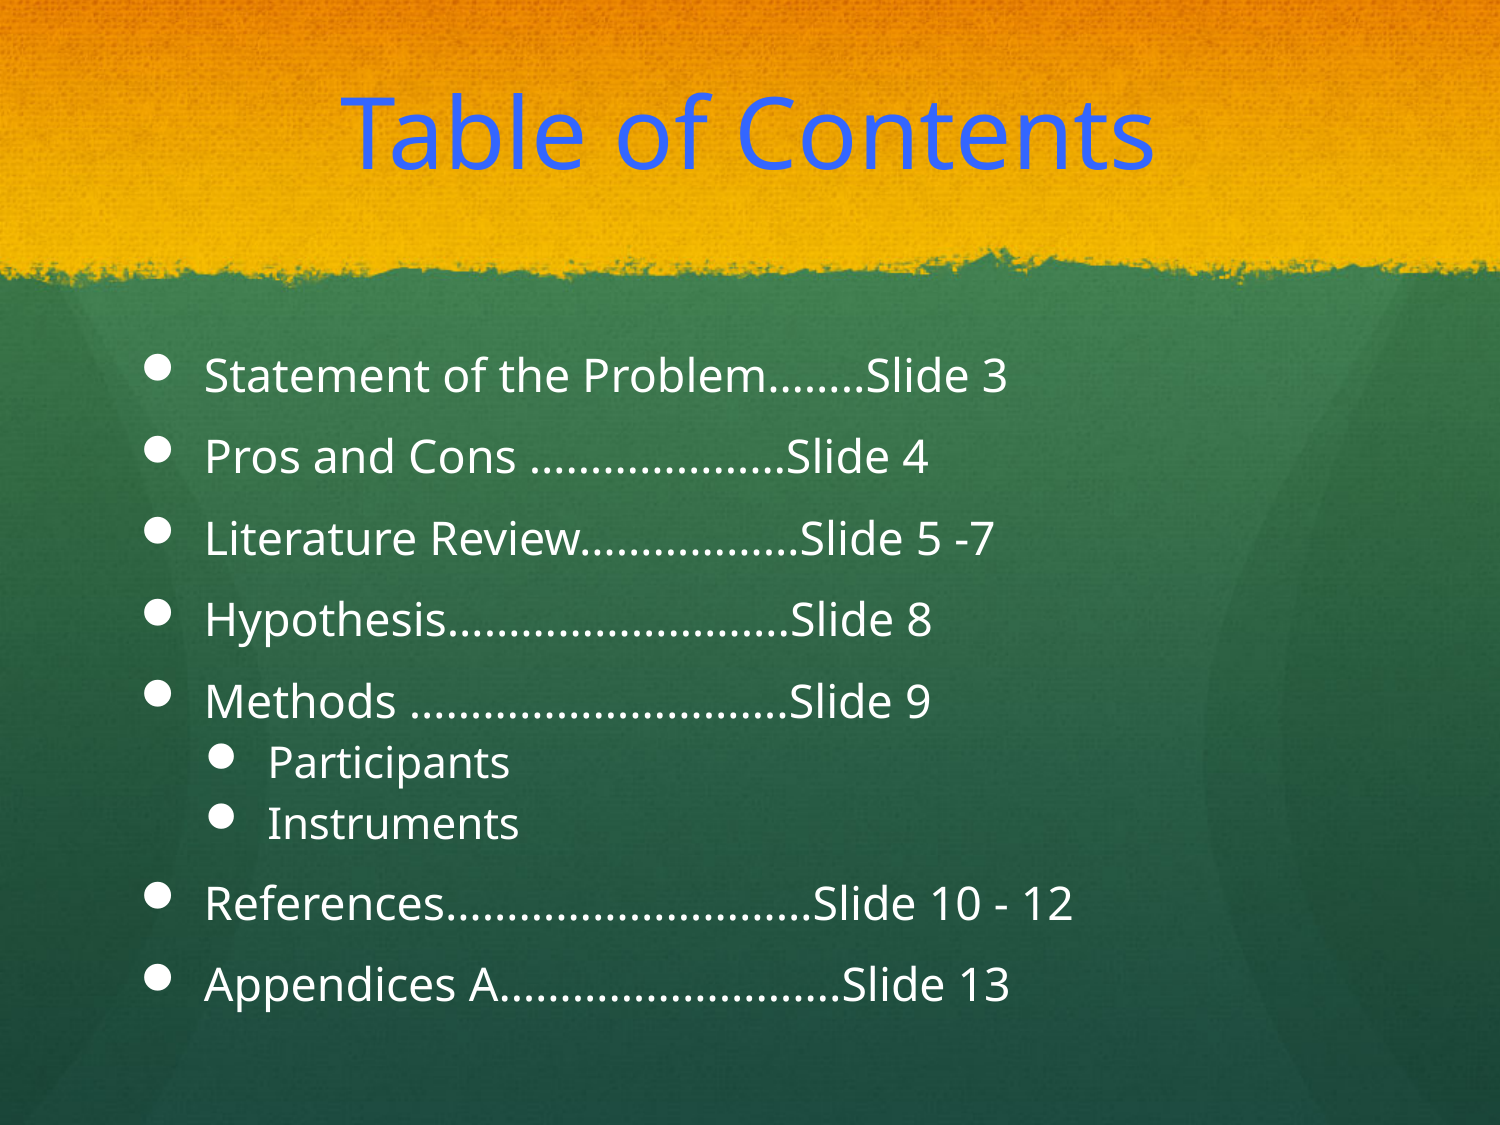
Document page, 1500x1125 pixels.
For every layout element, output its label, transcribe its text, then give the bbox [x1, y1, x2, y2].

picture [0, 0, 1500, 1125]
title Table of Contents [125, 13, 1375, 246]
list Statement of the Problem……..Slide 3 Pros and Cons …………………Slide 4 Literature Review………………Slide 5 -7 Hypothesis……………………….Slide 8 Methods ………………………….Slide 9 Participants Instruments References…………………………Slide 10 - 12 Appendices A……………………….Slide 13 [125, 275, 1375, 1026]
